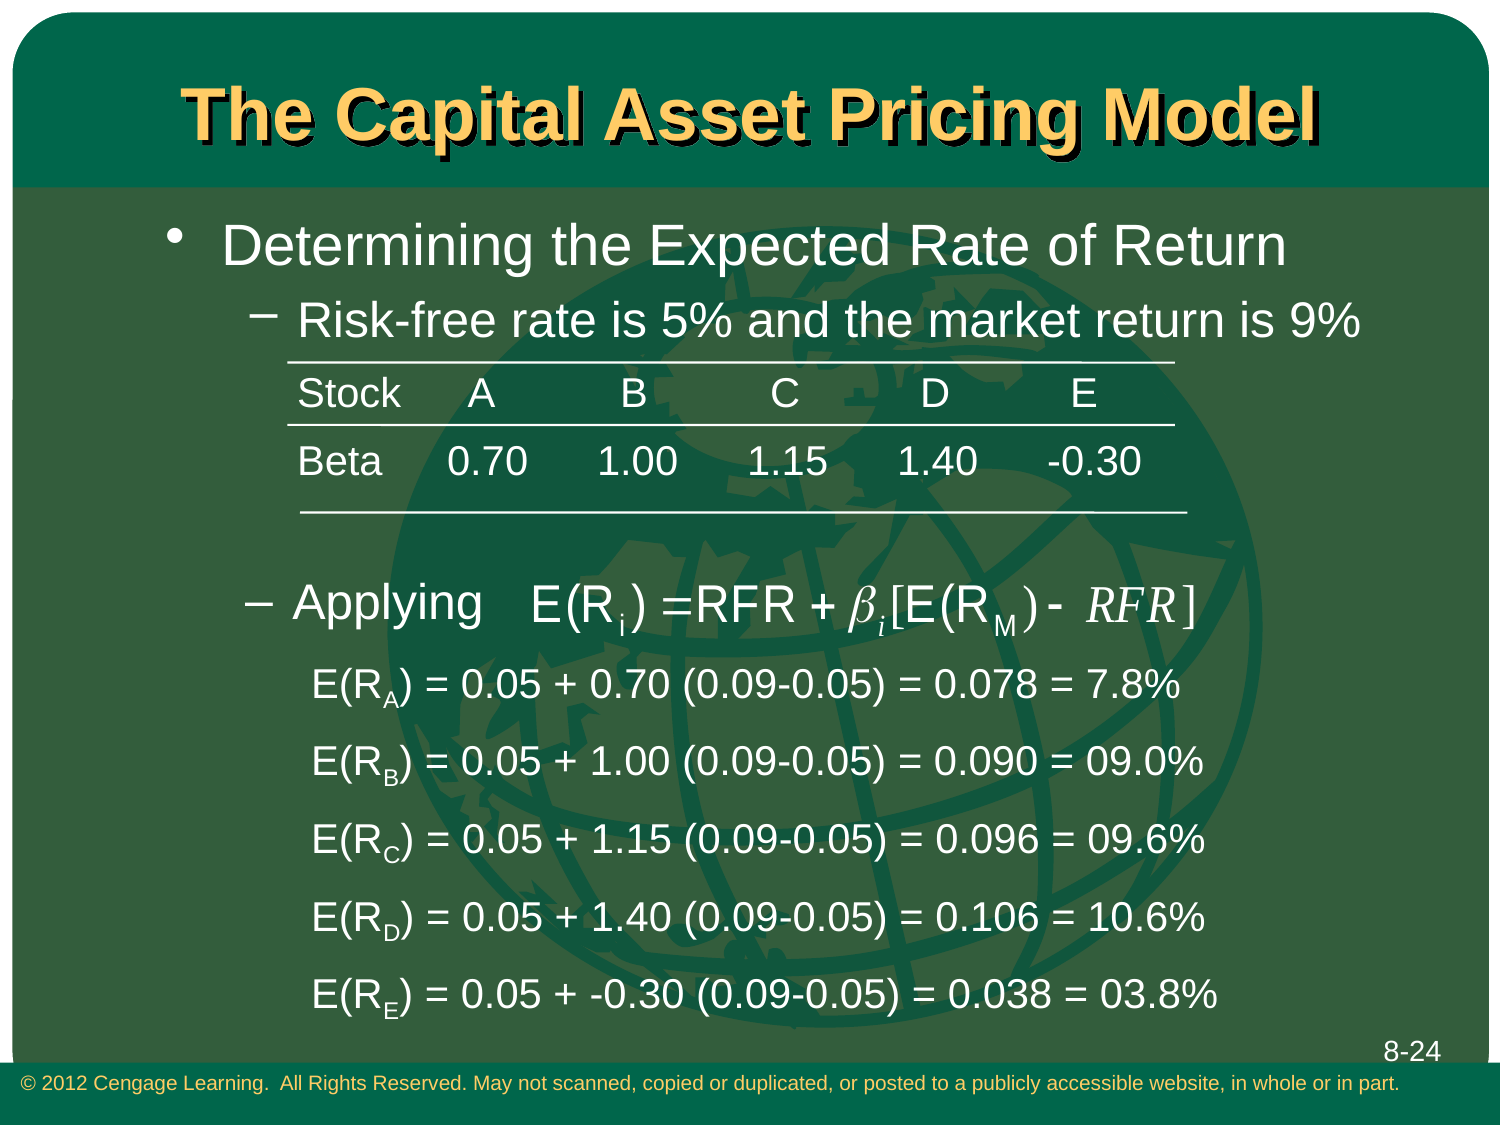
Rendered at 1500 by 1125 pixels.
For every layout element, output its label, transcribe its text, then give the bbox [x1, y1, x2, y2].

slide_number 8-24 [1325, 1025, 1500, 1062]
footer © 2012 Cengage Learning. All Rights Reserved. May not scanned, copied or duplicated, or posted to a publicly accessible website, in whole or in part. [0, 1062, 1500, 1125]
title The Capital Asset Pricing Model [75, 32, 1425, 188]
list Determining the Expected Rate of Return Risk-free rate is 5% and the market return is 9% Stock A B C D E Beta 0.70 1.00 1.15 1.40 -0.30 [150, 200, 1438, 1000]
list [525, 569, 1200, 647]
text_box Applying E(RA) = 0.05 + 0.70 (0.09-0.05) = 0.078 = 7.8% E(RB) = 0.05 + 1.00 (0.09-0.05) = 0.090 = 09.0% E(RC) = 0.05 + 1.15 (0.09-0.05) = 0.096 = 09.6% E(RD) = 0.05 + 1.40 (0.09-0.05) = 0.106 = 10.6% E(RE) = 0.05 + -0.30 (0.09-0.05) = 0.038 = 03.8% [212, 562, 1463, 1032]
